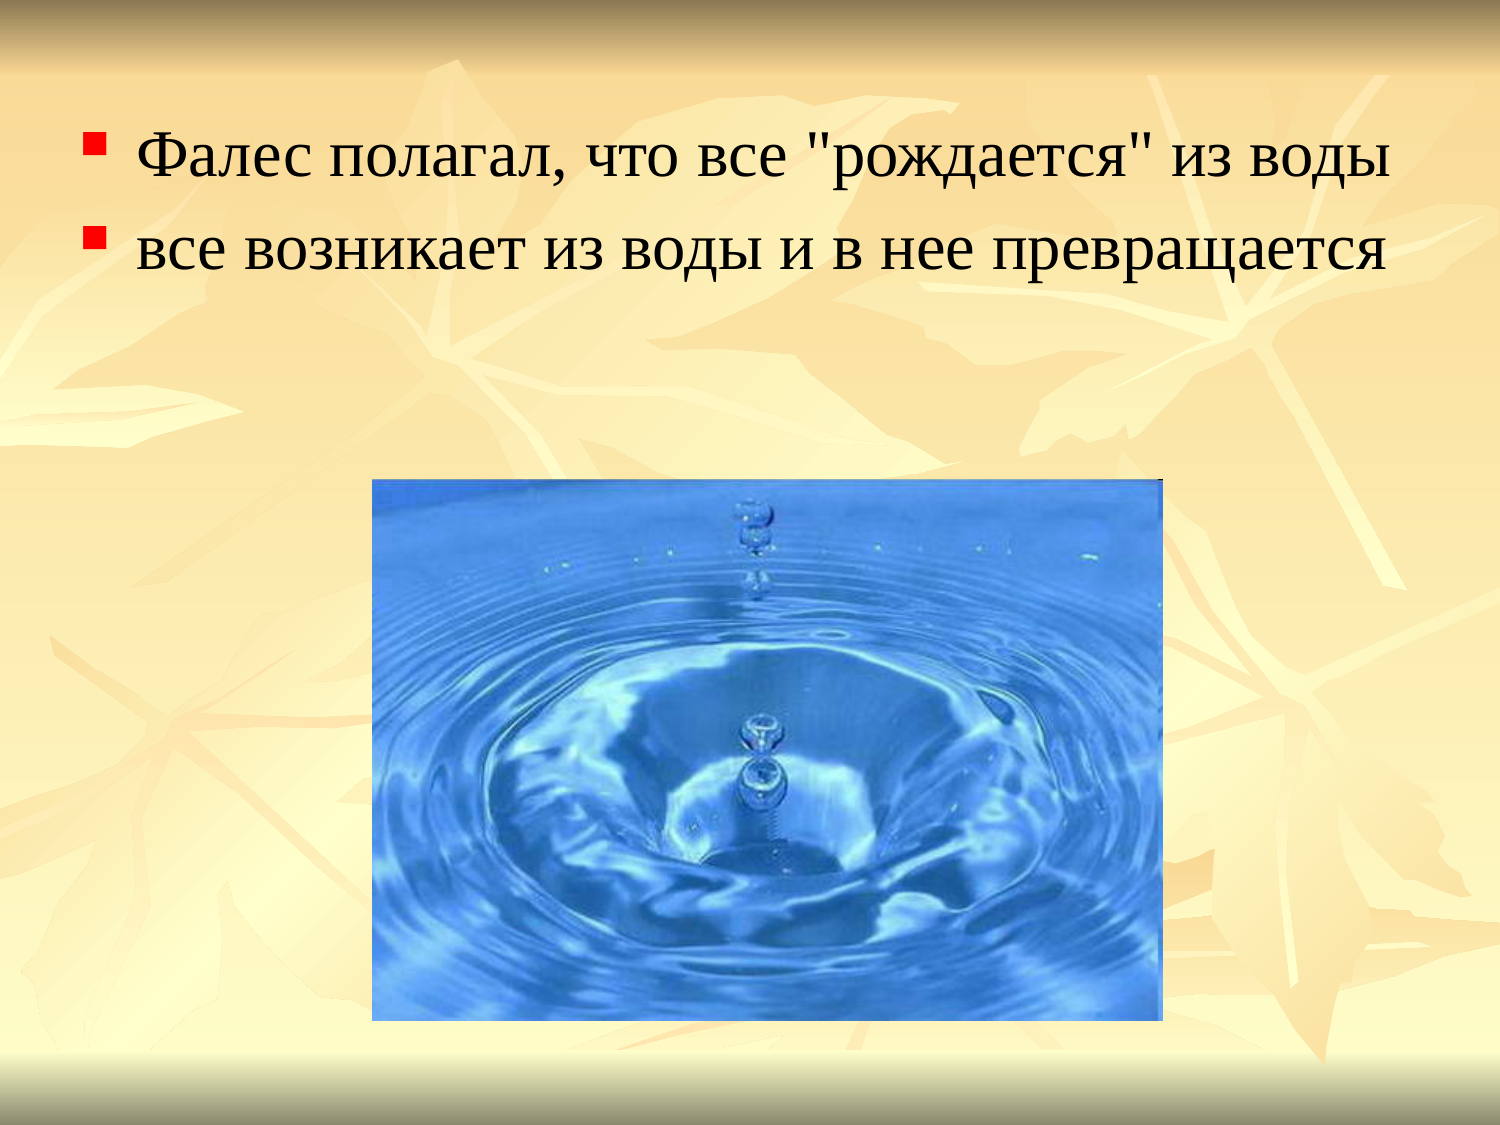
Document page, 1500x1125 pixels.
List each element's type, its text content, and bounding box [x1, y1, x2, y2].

picture [371, 479, 1163, 1021]
list Фалес полагал, что все "рождается" из воды все возникает из воды и в нее превращается [64, 101, 1416, 846]
